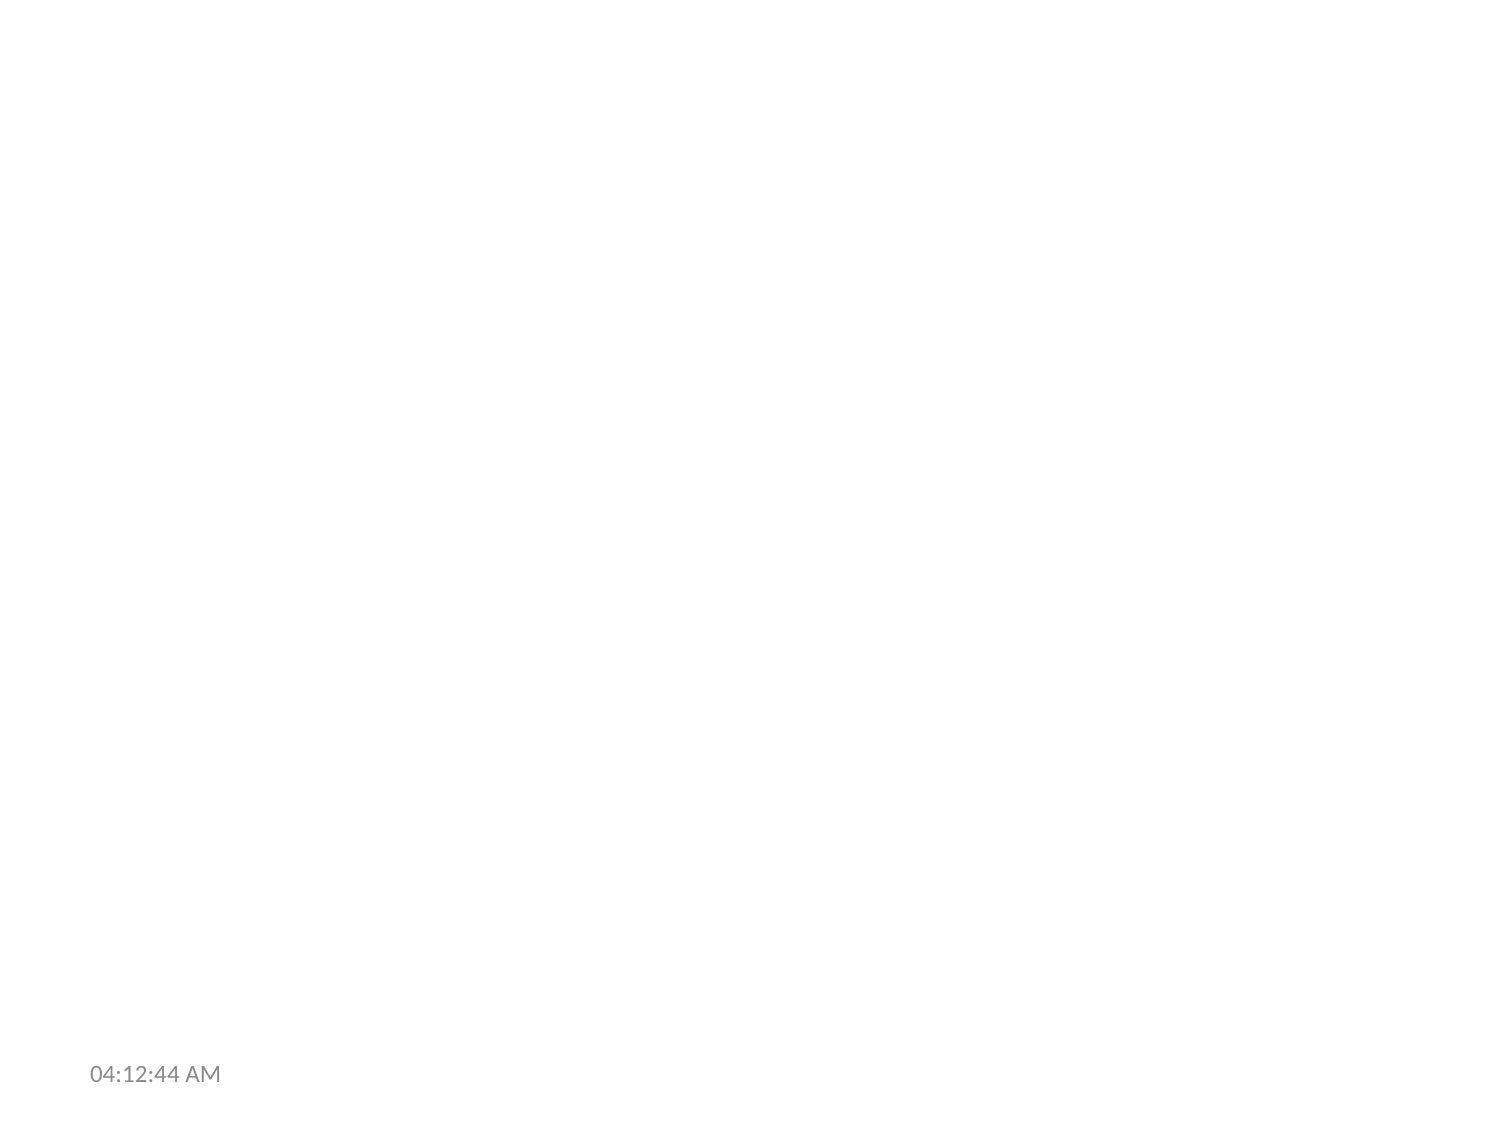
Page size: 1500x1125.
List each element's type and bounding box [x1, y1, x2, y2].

slide_number [75, 1042, 425, 1103]
